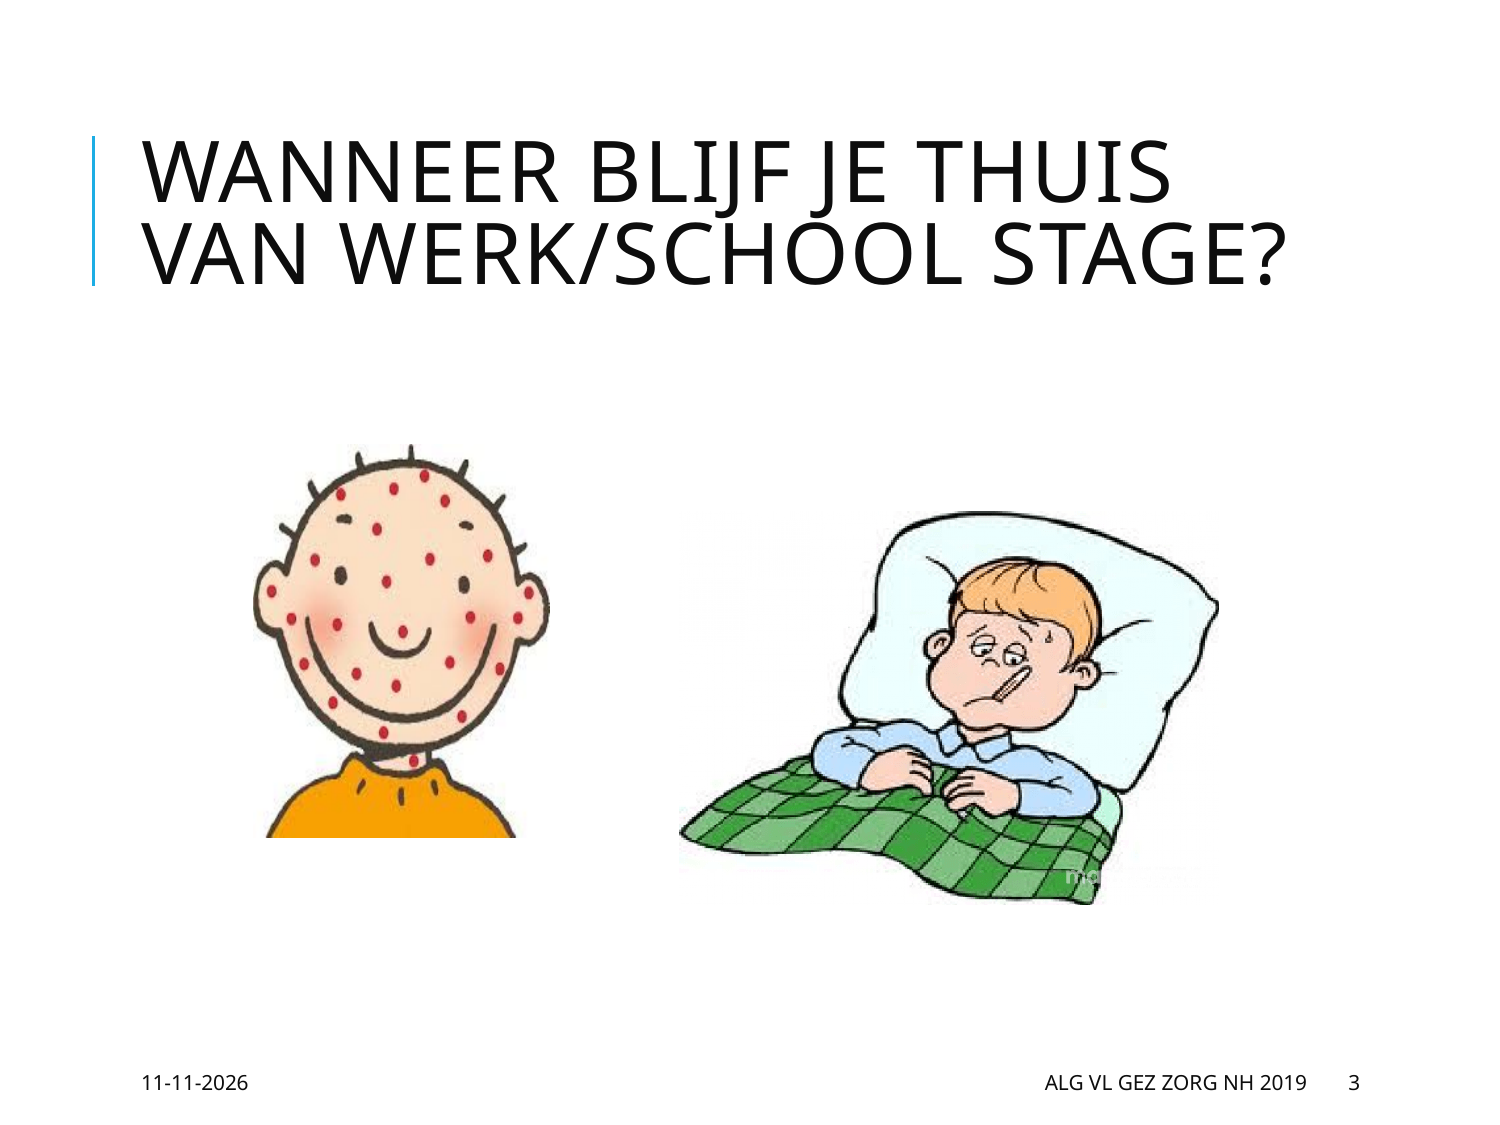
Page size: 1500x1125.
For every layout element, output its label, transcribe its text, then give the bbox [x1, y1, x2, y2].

picture [253, 444, 550, 838]
title Wanneer blijf je thuis van werk/school stage? [126, 96, 1322, 342]
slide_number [126, 1061, 392, 1107]
footer Alg VL gez zorg NH 2019 [595, 1061, 1322, 1107]
slide_number 3 [1333, 1061, 1454, 1107]
picture [679, 511, 1219, 905]
